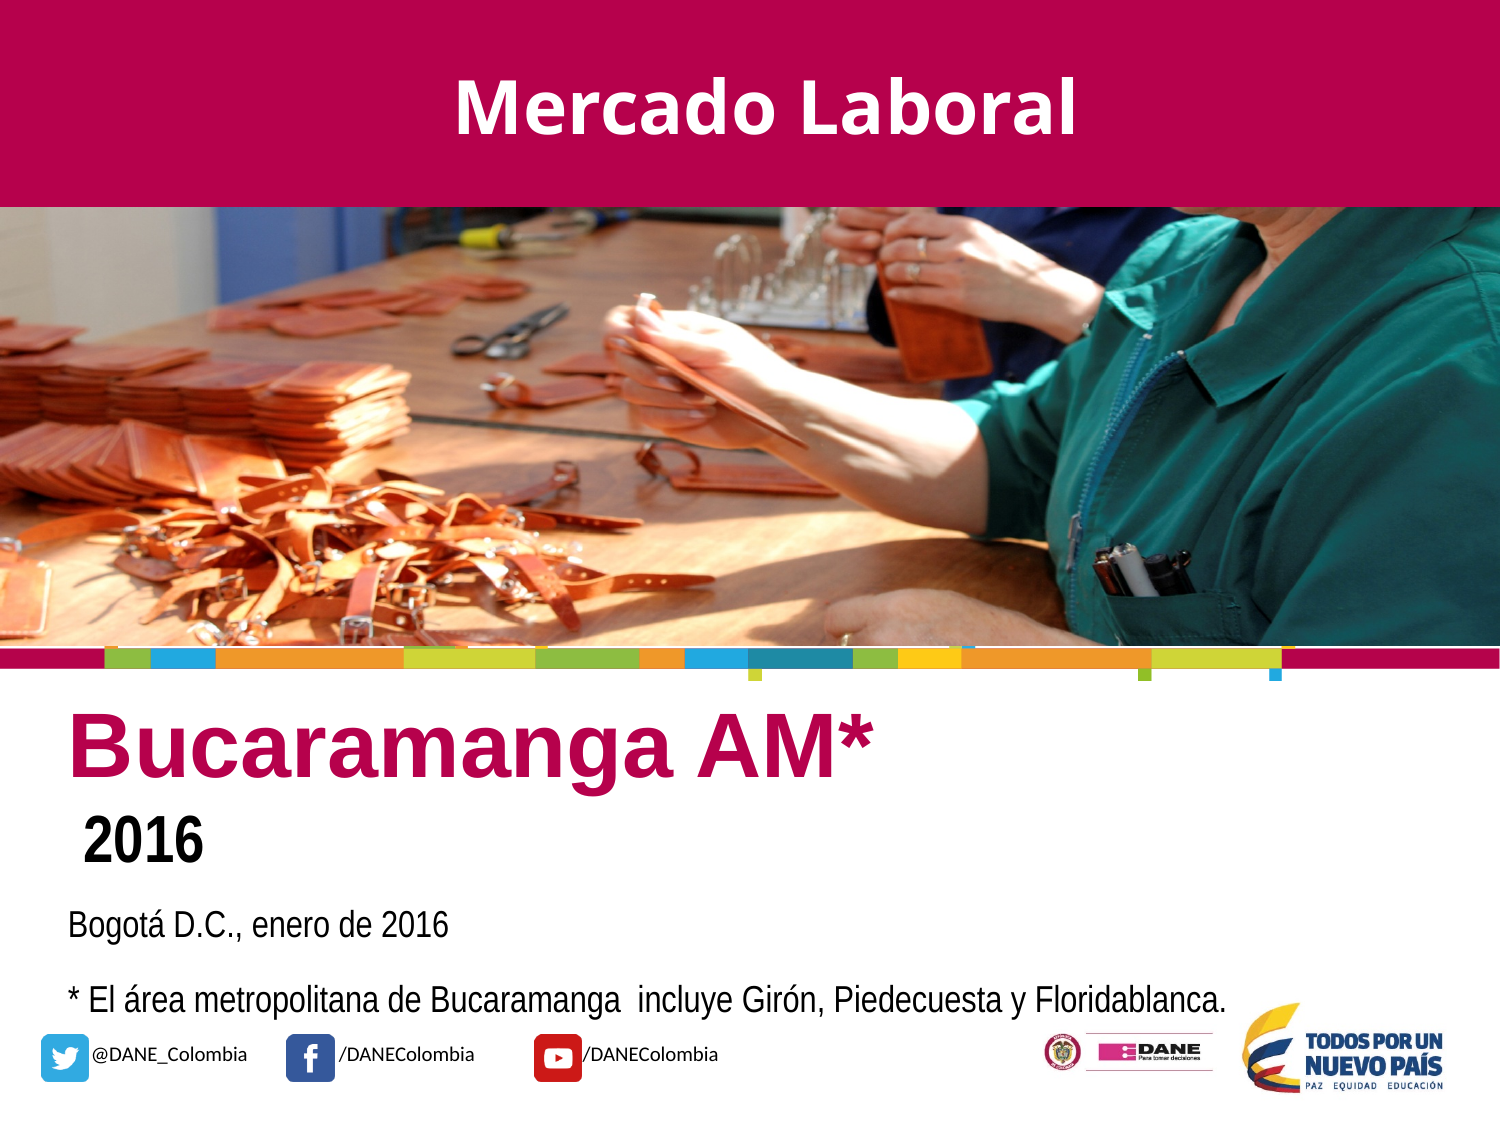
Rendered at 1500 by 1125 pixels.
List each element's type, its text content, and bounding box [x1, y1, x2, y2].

picture [534, 1034, 582, 1082]
picture [286, 1034, 335, 1082]
text_box * El área metropolitana de Bucaramanga incluye Girón, Piedecuesta y Floridablanca. [53, 967, 1500, 1028]
text_box Bucaramanga AM* 2016 Bogotá D.C., enero de 2016 [53, 654, 1081, 953]
picture [0, 207, 1500, 681]
title Mercado Laboral [133, 7, 1400, 150]
picture [1009, 1028, 1477, 1118]
picture [41, 1034, 89, 1082]
